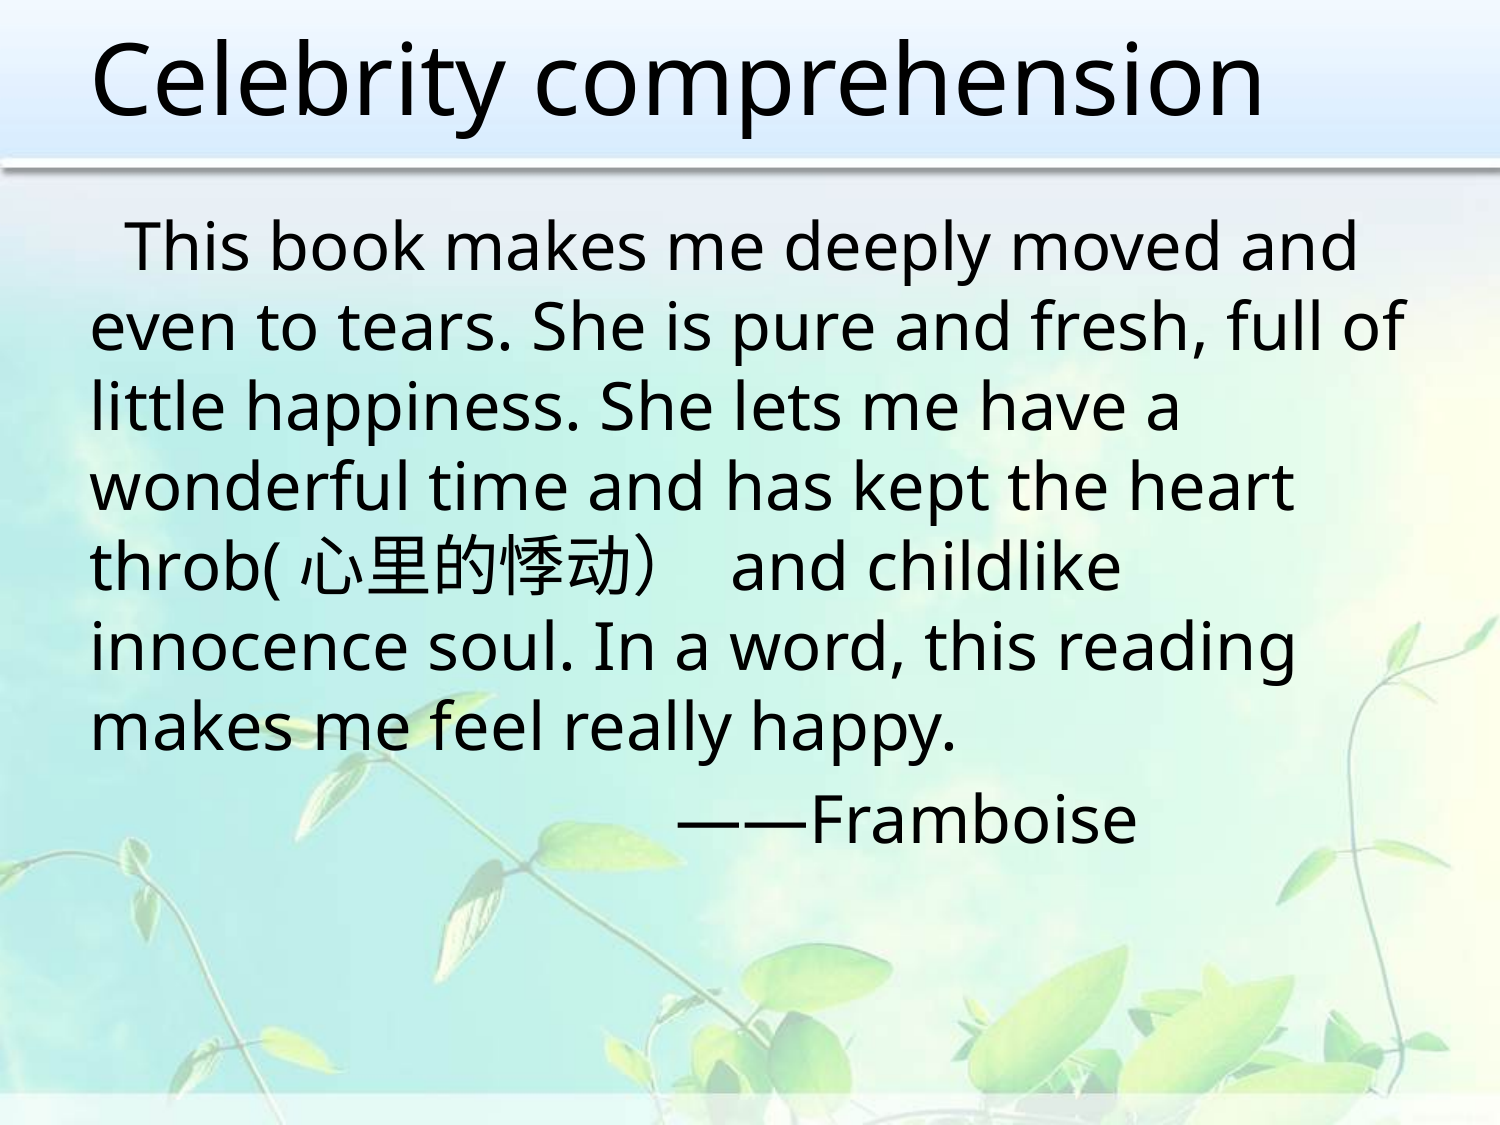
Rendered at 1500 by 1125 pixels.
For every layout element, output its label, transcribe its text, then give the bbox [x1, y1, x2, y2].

list This book makes me deeply moved and even to tears. She is pure and fresh, full of little happiness. She lets me have a wonderful time and has kept the heart throb(心里的悸动） and childlike innocence soul. In a word, this reading makes me feel really happy. ——Framboise [74, 196, 1426, 1006]
title Celebrity comprehension [74, 2, 1426, 150]
picture [0, 0, 1500, 1125]
